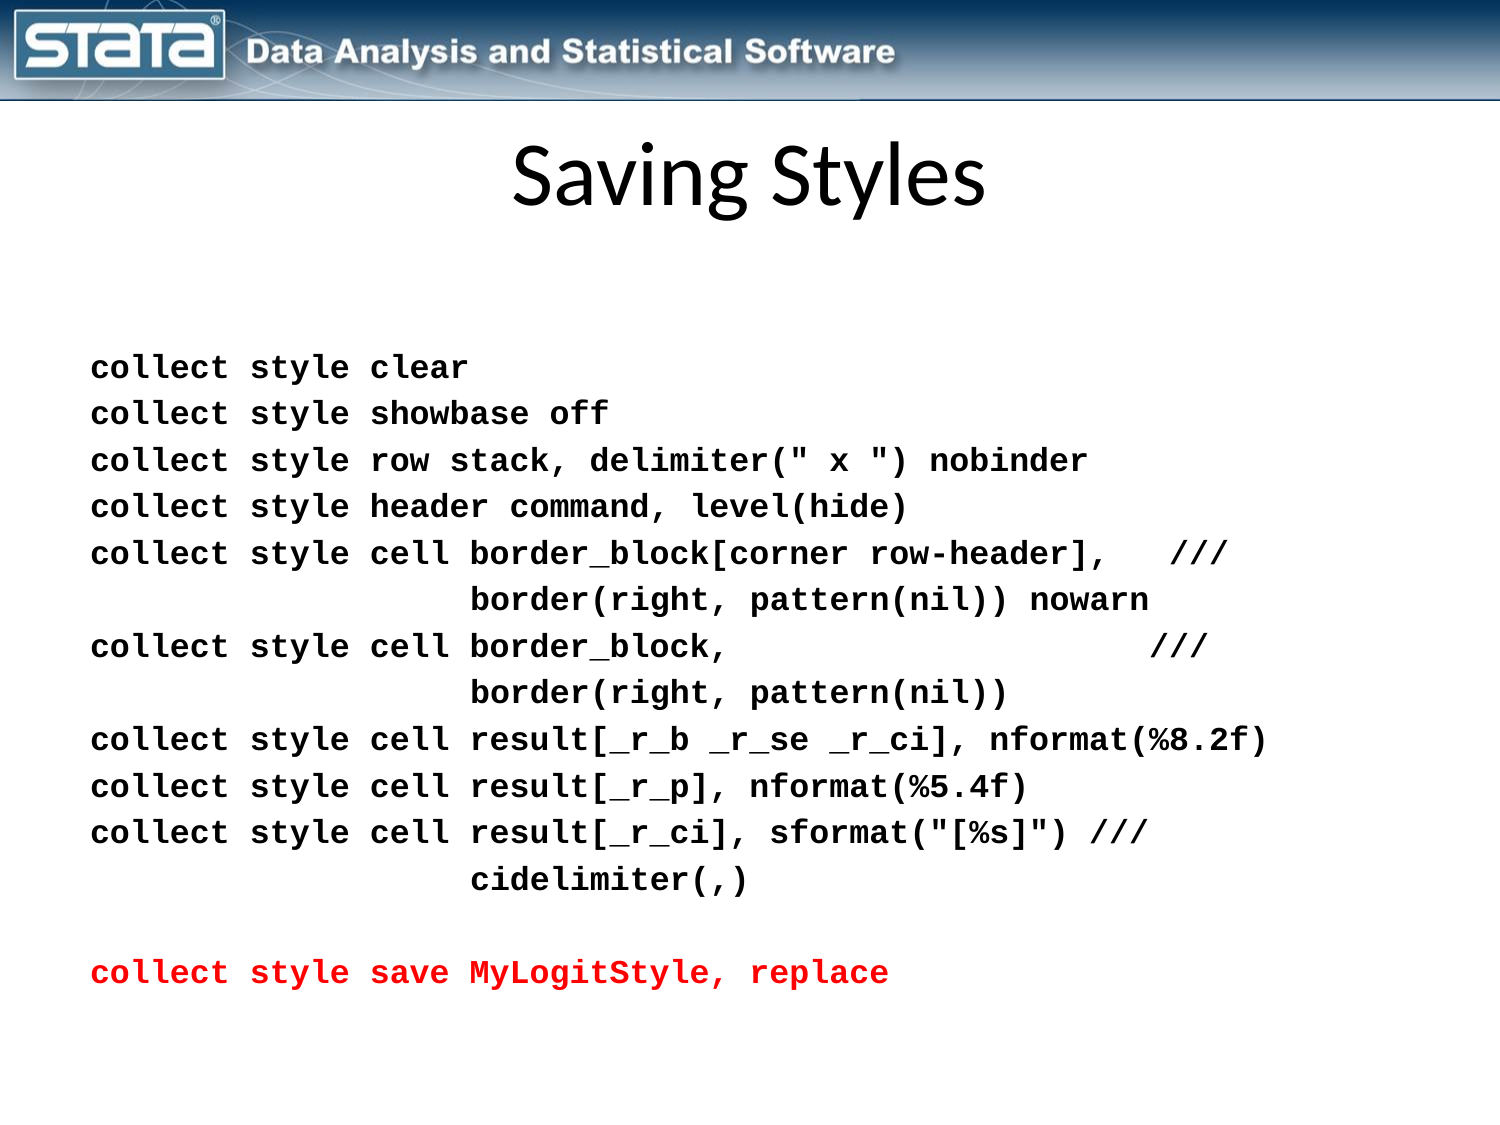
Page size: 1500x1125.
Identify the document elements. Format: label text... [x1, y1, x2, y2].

title Saving Styles [0, 100, 1500, 238]
picture [0, 0, 1500, 100]
list collect style clear collect style showbase off collect style row stack, delimiter(" x ") nobinder collect style header command, level(hide) collect style cell border_block[corner row-header], /// border(right, pattern(nil)) nowarn collect style cell border_block, /// border(right, pattern(nil)) collect style cell result[_r_b _r_se _r_ci], nformat(%8.2f) collect style cell result[_r_p], nformat(%5.4f) collect style cell result[_r_ci], sformat("[%s]") /// cidelimiter(,) collect style save MyLogitStyle, replace [75, 337, 1425, 1005]
